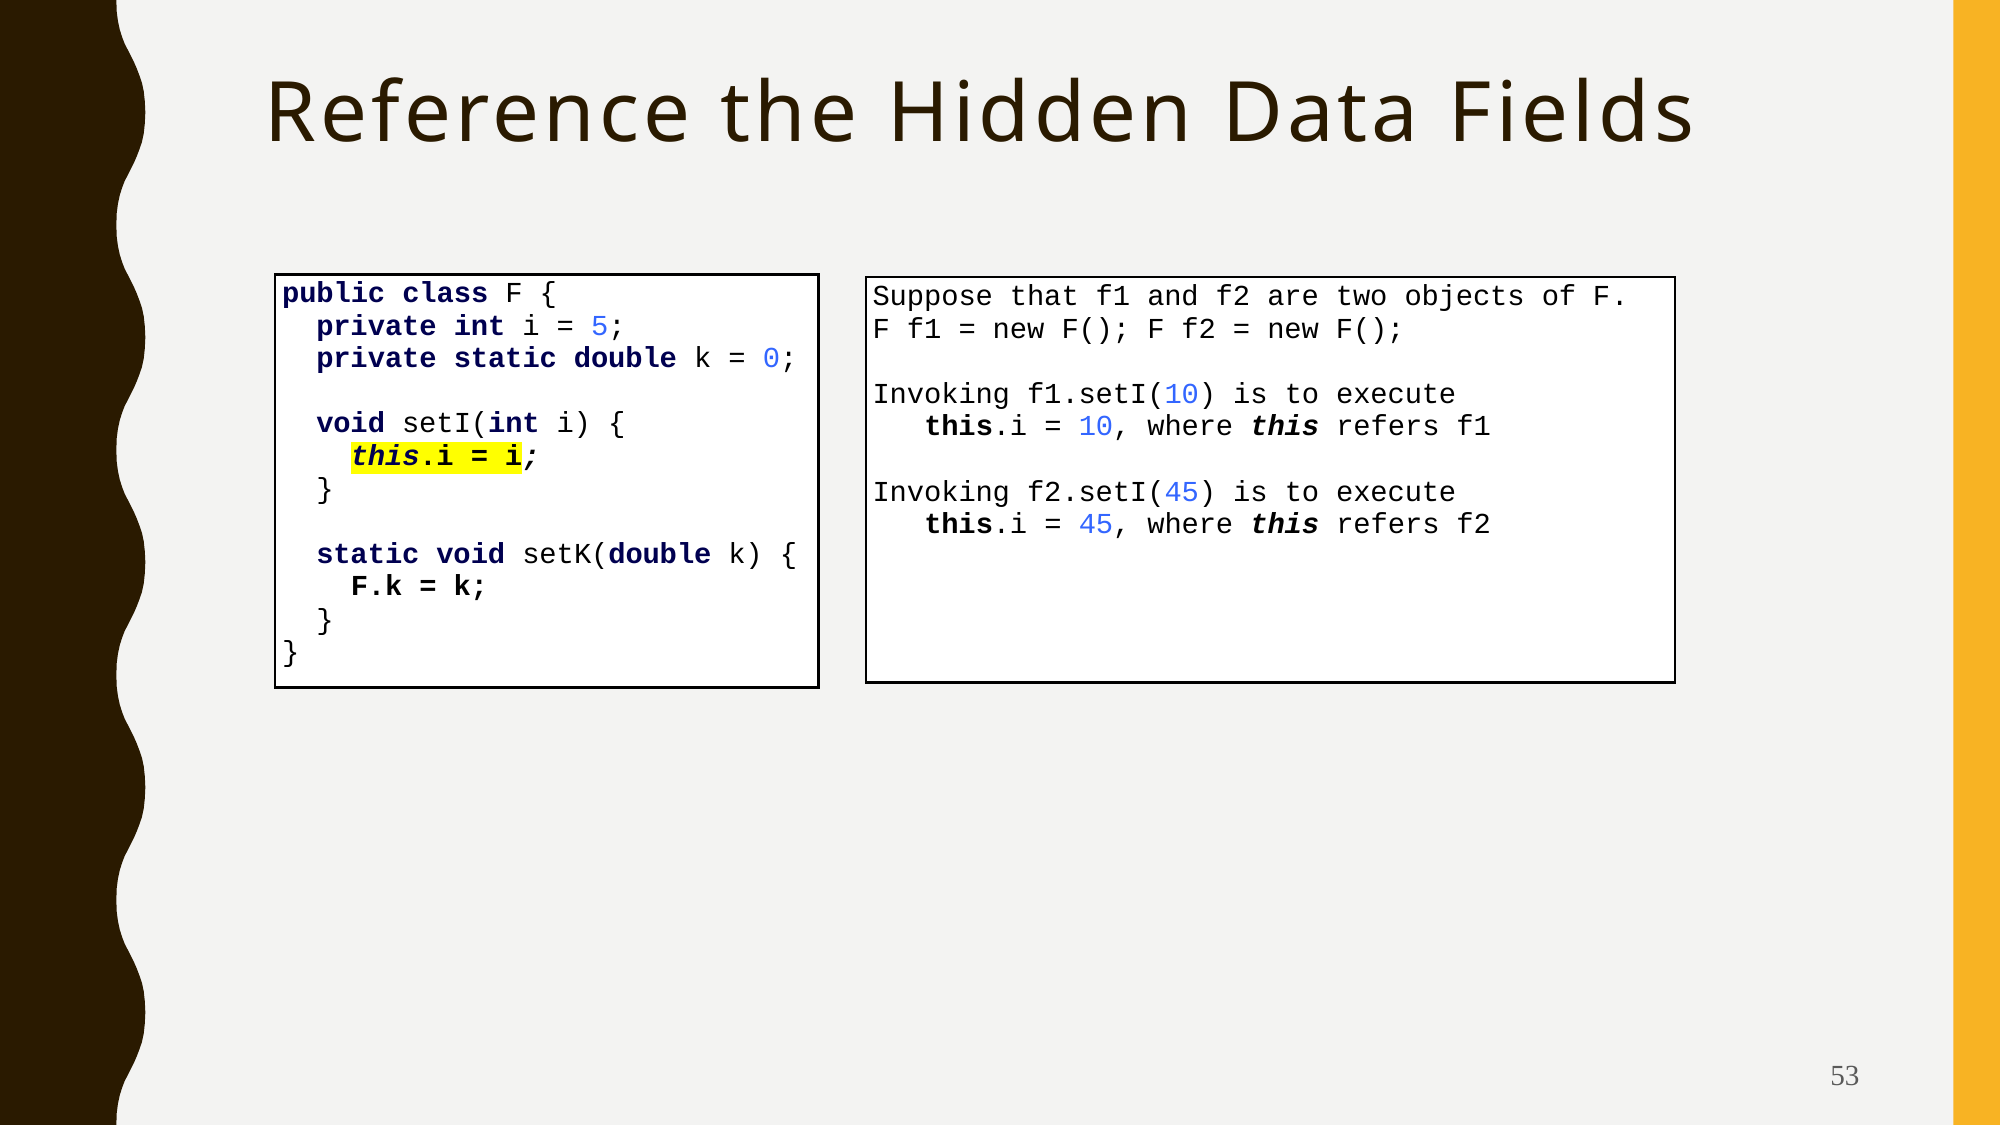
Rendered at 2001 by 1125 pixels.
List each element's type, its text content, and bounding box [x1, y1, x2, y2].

title Reference the Hidden Data Fields [249, 62, 1750, 188]
text_box [1693, 428, 2000, 504]
slide_number 53 [1412, 1045, 1875, 1103]
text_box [250, 247, 1693, 710]
